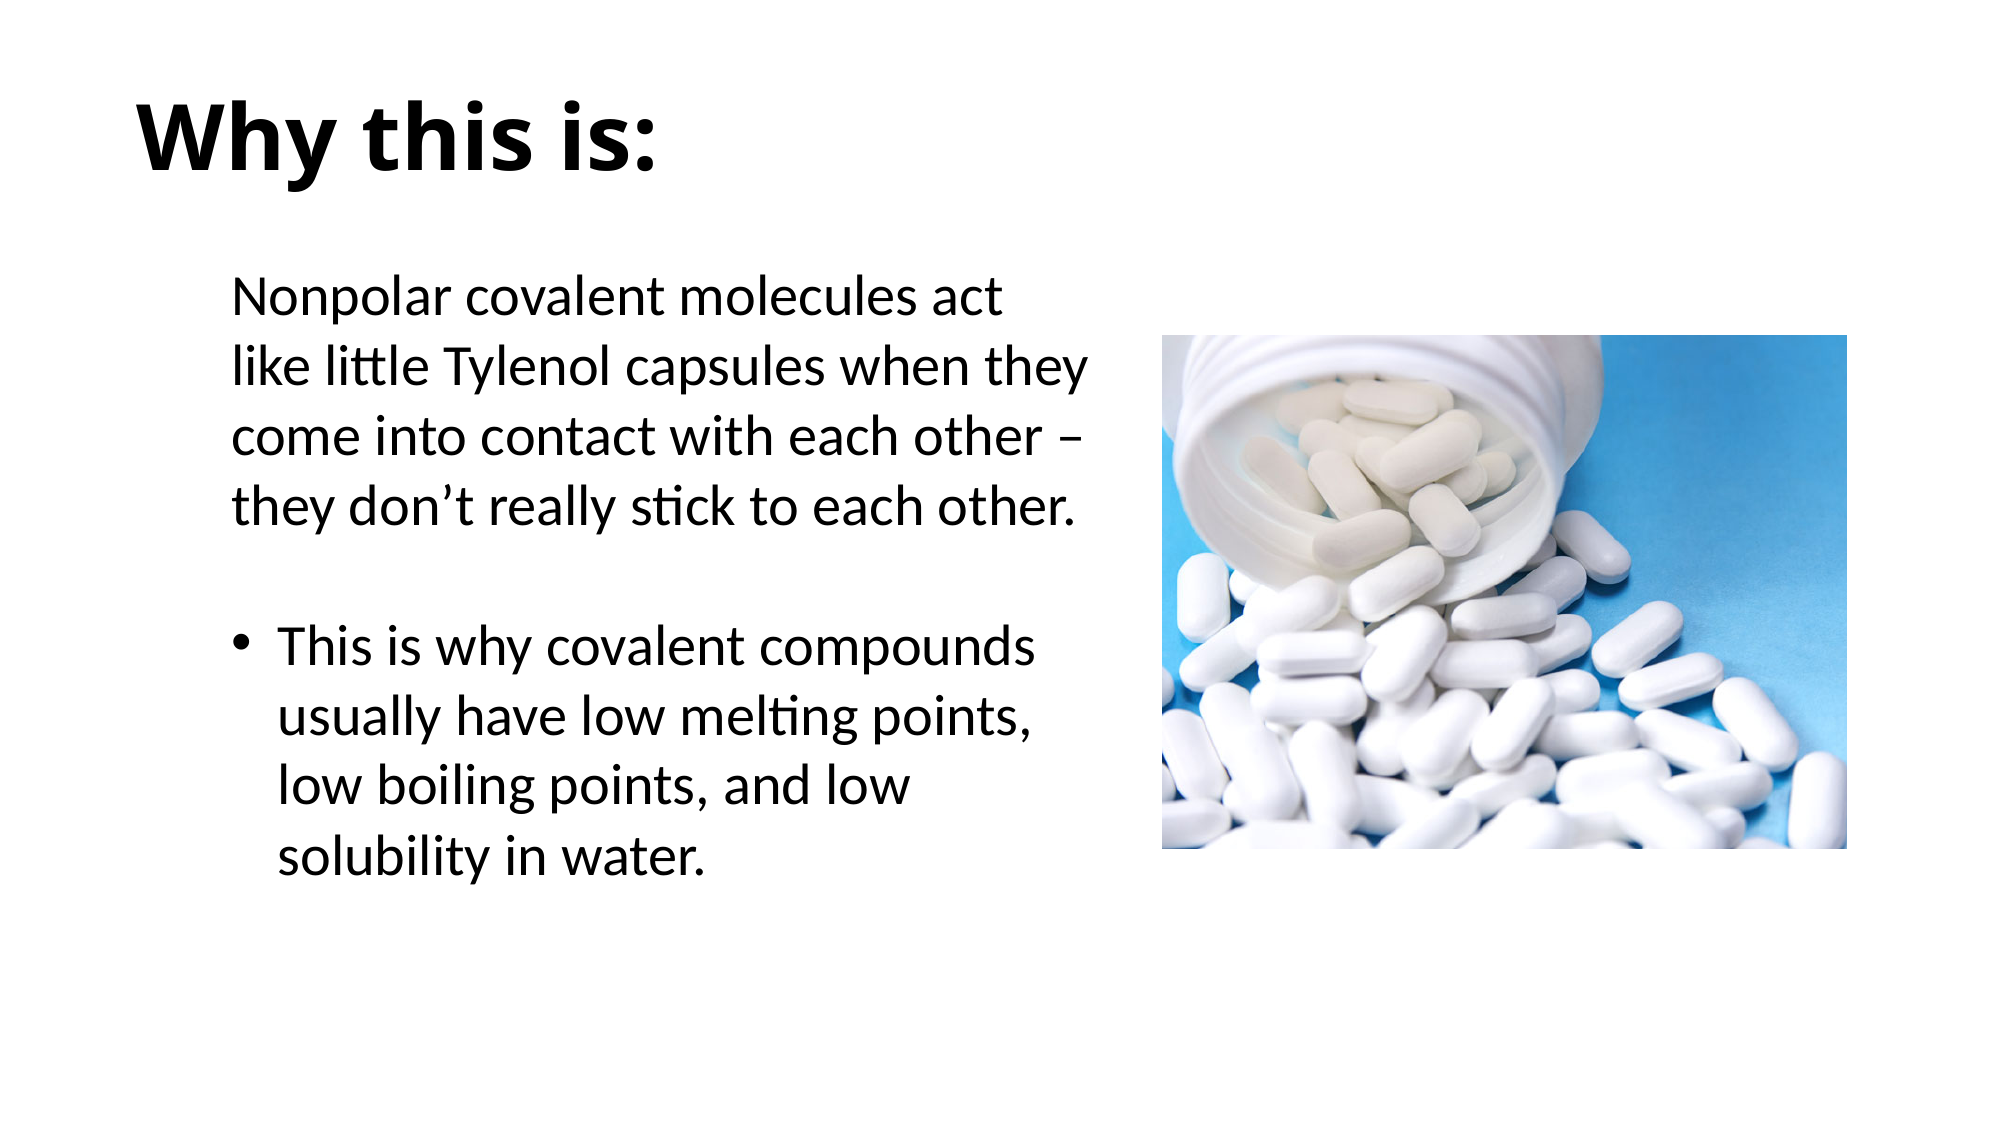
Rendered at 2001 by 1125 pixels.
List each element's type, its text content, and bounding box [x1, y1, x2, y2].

text_box Nonpolar covalent molecules act like little Tylenol capsules when they come into contact with each other – they don’t really stick to each other. This is why covalent compounds usually have low melting points, low boiling points, and low solubility in water. [216, 249, 1104, 965]
picture [1162, 335, 1847, 849]
title Why this is: [121, 32, 1847, 250]
